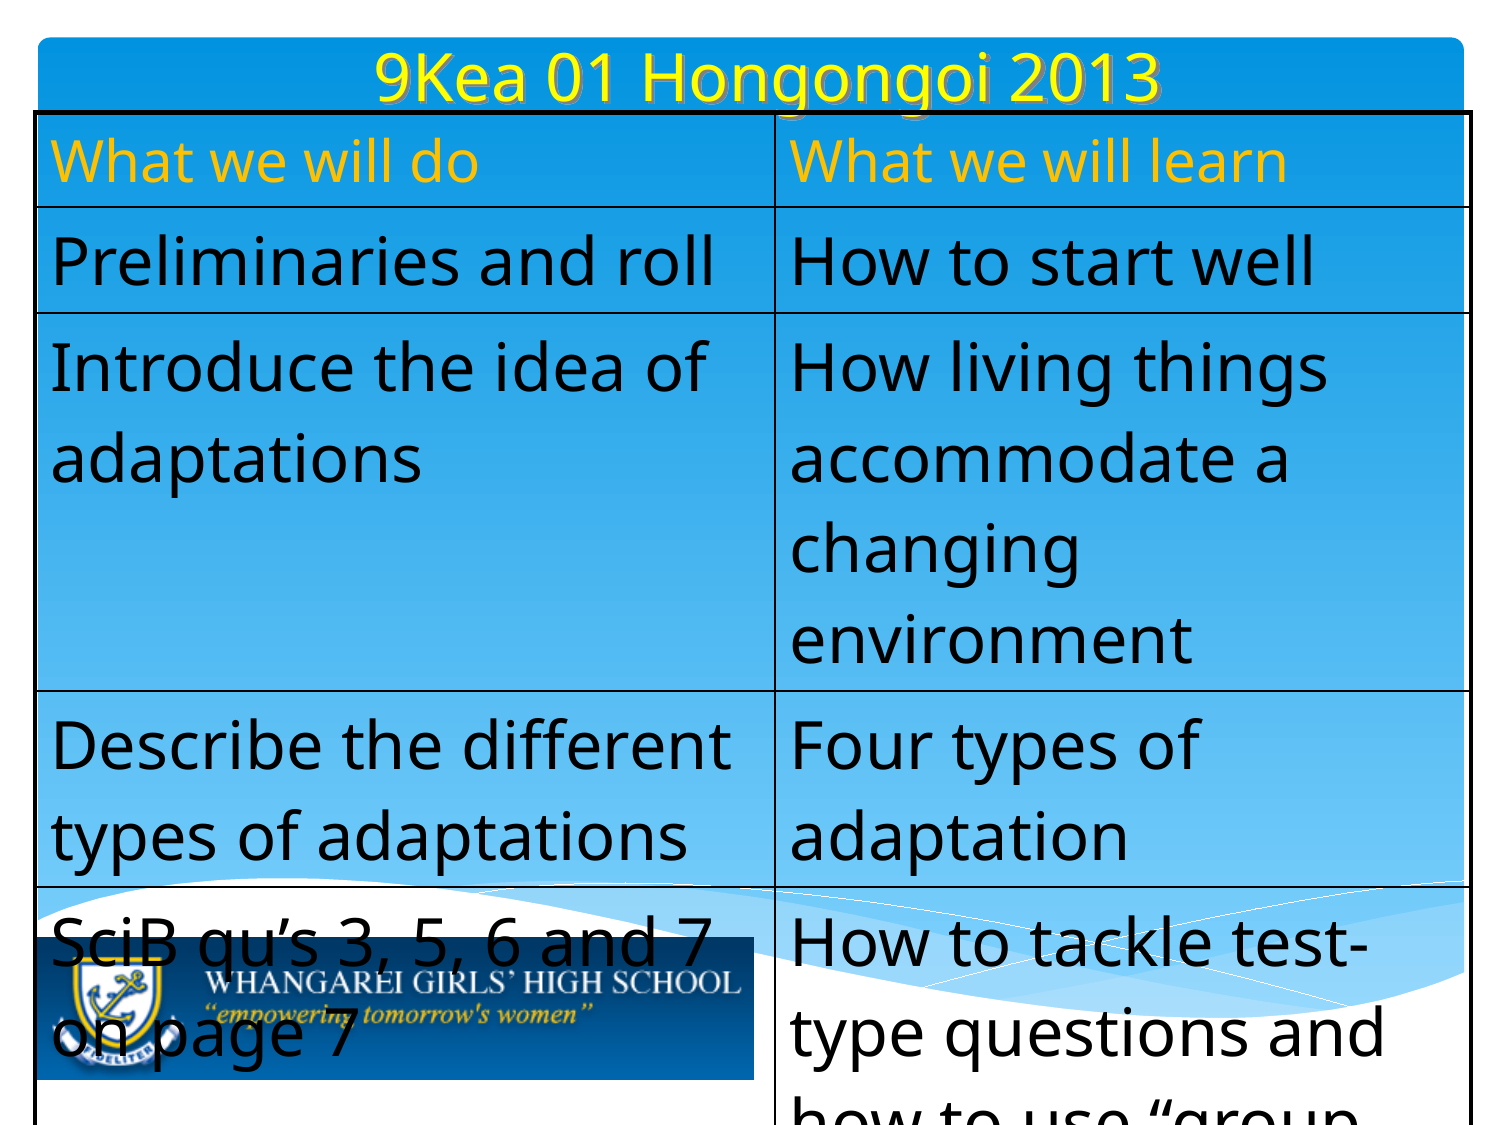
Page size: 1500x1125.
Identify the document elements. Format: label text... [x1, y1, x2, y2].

table_cell SciB qu’s 3, 5, 6 and 7 on page 7 [37, 888, 774, 1125]
table_header What we will learn [776, 115, 1469, 206]
table_cell Four types of adaptation [776, 692, 1469, 886]
table_cell Introduce the idea of adaptations [37, 314, 774, 690]
table_cell How to start well [776, 208, 1469, 312]
text_box 9Kea 01 Hongongoi 2013 [162, 24, 1375, 110]
picture [37, 937, 754, 1080]
table_cell Preliminaries and roll [37, 208, 774, 312]
table_cell Describe the different types of adaptations [37, 692, 774, 886]
table_cell How to tackle test-type questions and how to use “group minds” to do it. [776, 888, 1469, 1125]
table_header What we will do [37, 115, 774, 206]
table_cell How living things accommodate a changing environment [776, 314, 1469, 690]
